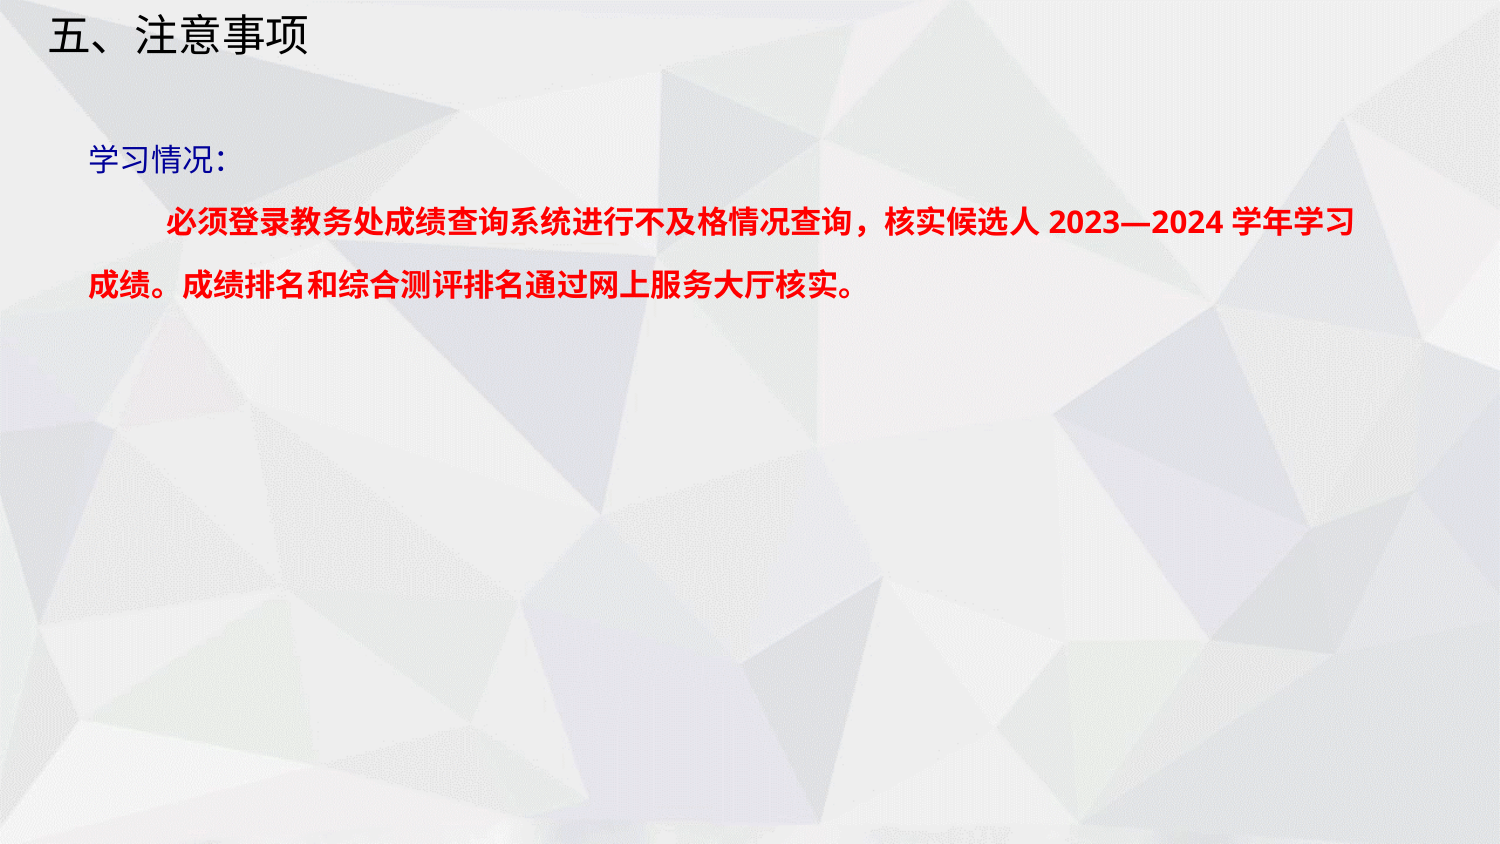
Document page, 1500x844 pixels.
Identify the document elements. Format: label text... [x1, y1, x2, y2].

picture [0, 0, 1500, 844]
text_box 学习情况： 必须登录教务处成绩查询系统进行不及格情况查询，核实候选人2023—2024学年学习成绩。成绩排名和综合测评排名通过网上服务大厅核实。 [88, 114, 1362, 303]
text_box 五、注意事项 [32, 0, 479, 68]
